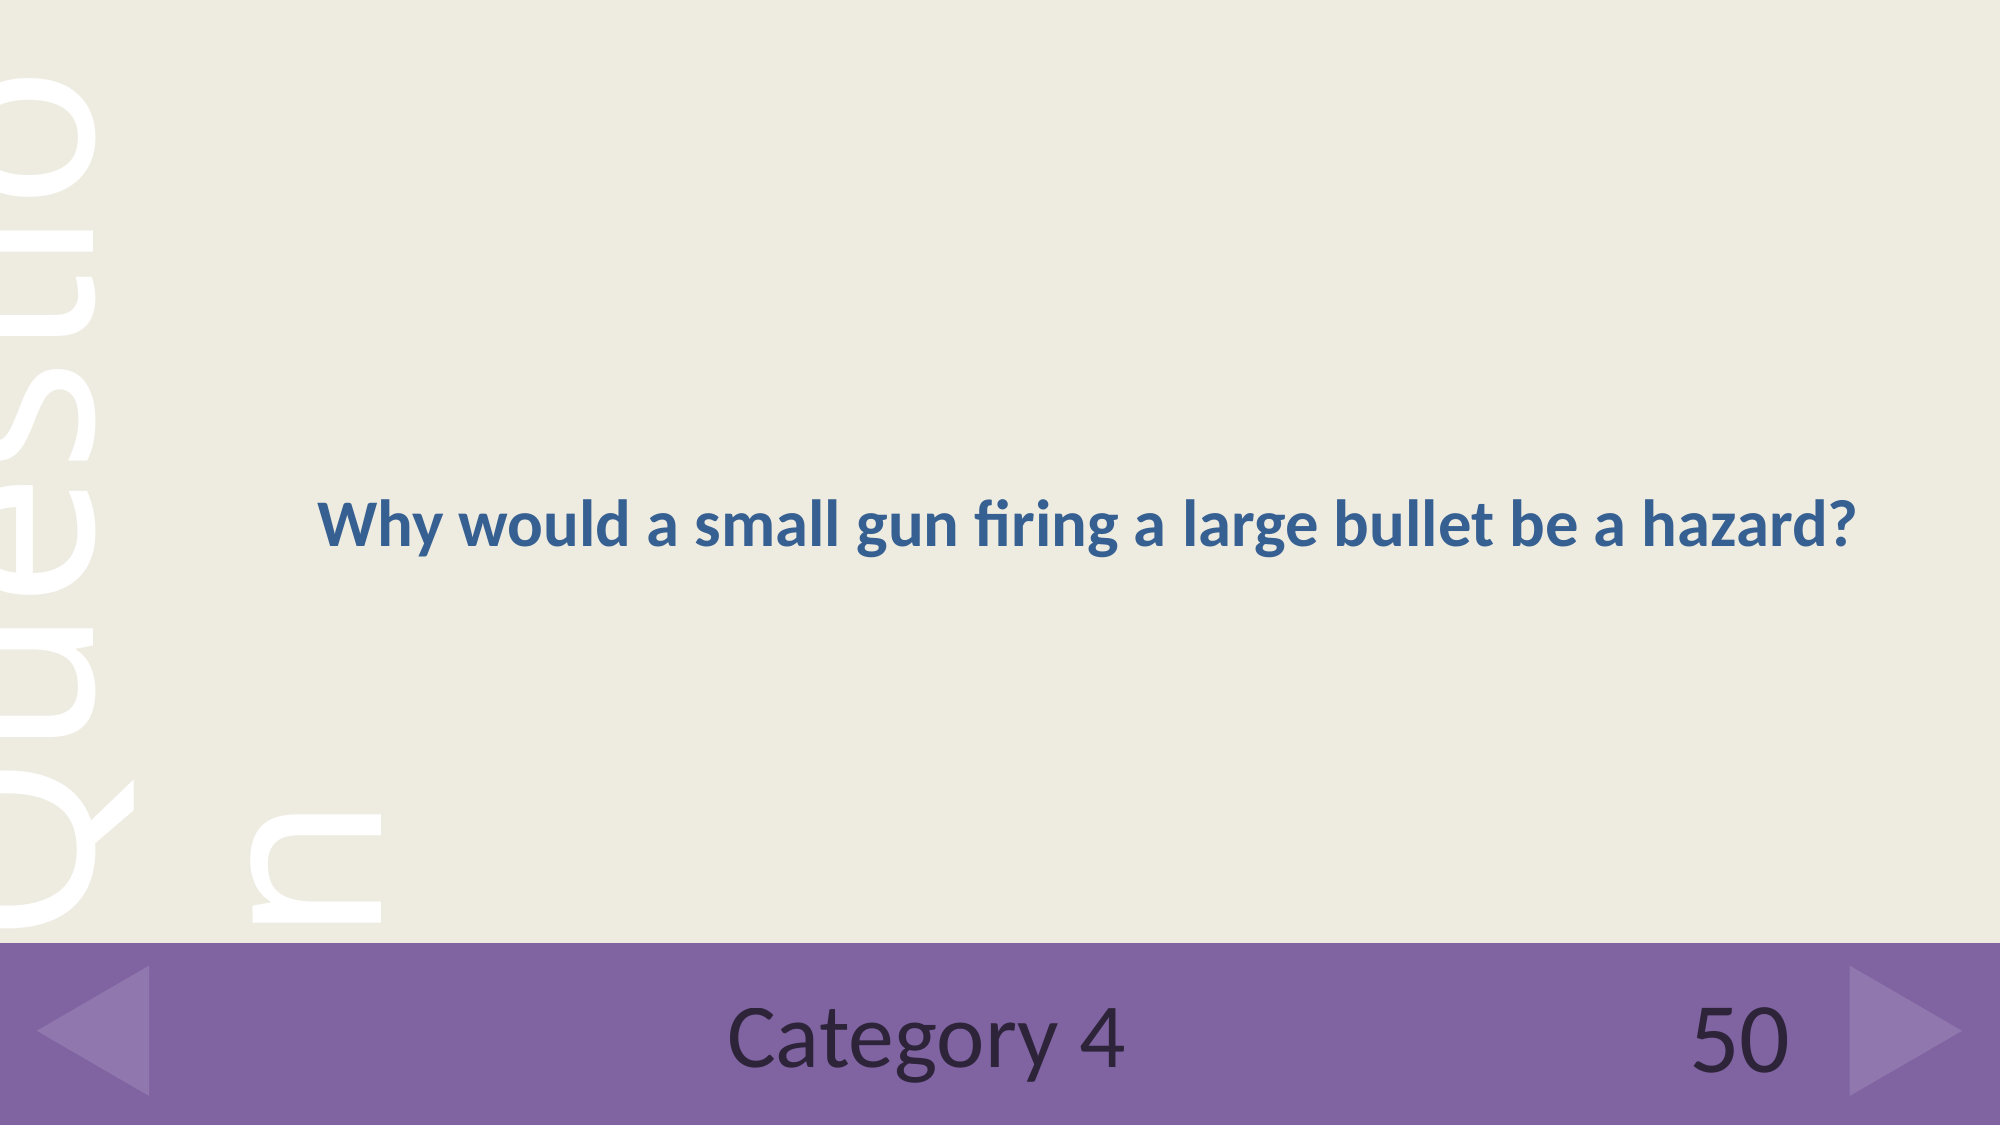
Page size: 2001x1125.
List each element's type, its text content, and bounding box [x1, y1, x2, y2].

title Category 4 [26, 937, 1827, 1125]
list Why would a small gun firing a large bullet be a hazard? [302, 149, 1889, 850]
